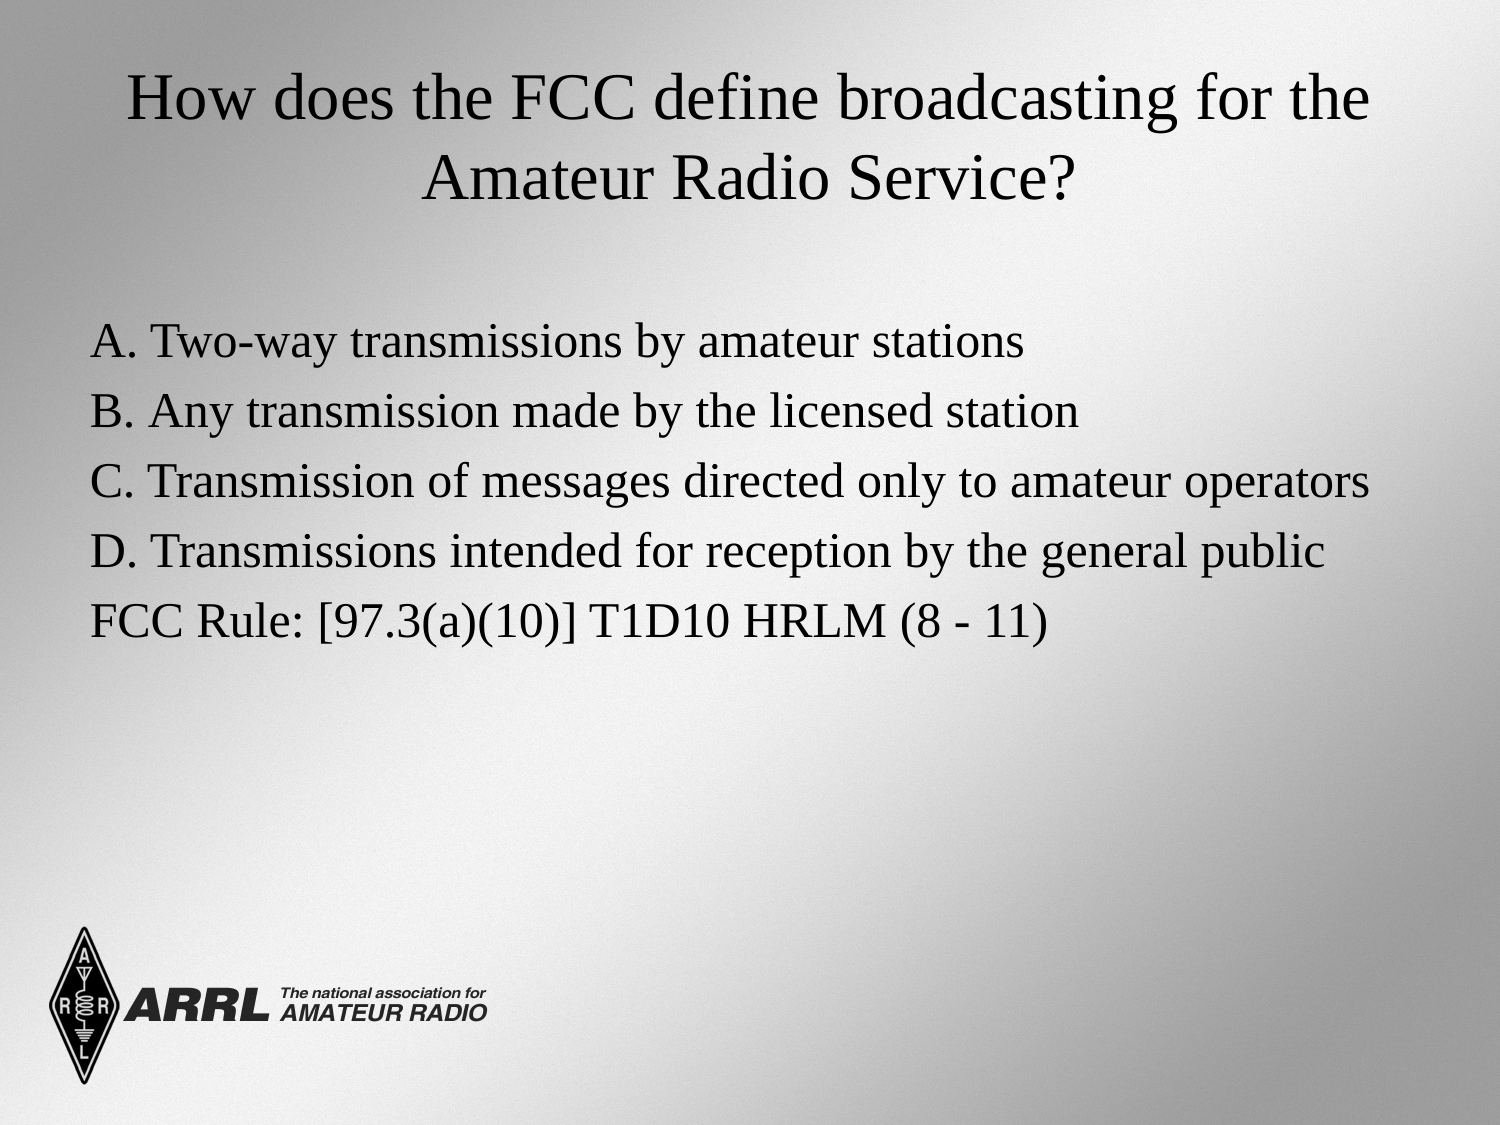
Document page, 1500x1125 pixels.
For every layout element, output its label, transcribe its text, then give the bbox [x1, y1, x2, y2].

title How does the FCC define broadcasting for the Amateur Radio Service? [75, 45, 1425, 233]
list A. Two-way transmissions by amateur stations B. Any transmission made by the licensed station C. Transmission of messages directed only to amateur operators D. Transmissions intended for reception by the general public FCC Rule: [97.3(a)(10)] T1D10 HRLM (8 - 11) [75, 299, 1425, 1005]
picture [0, 0, 1500, 1125]
